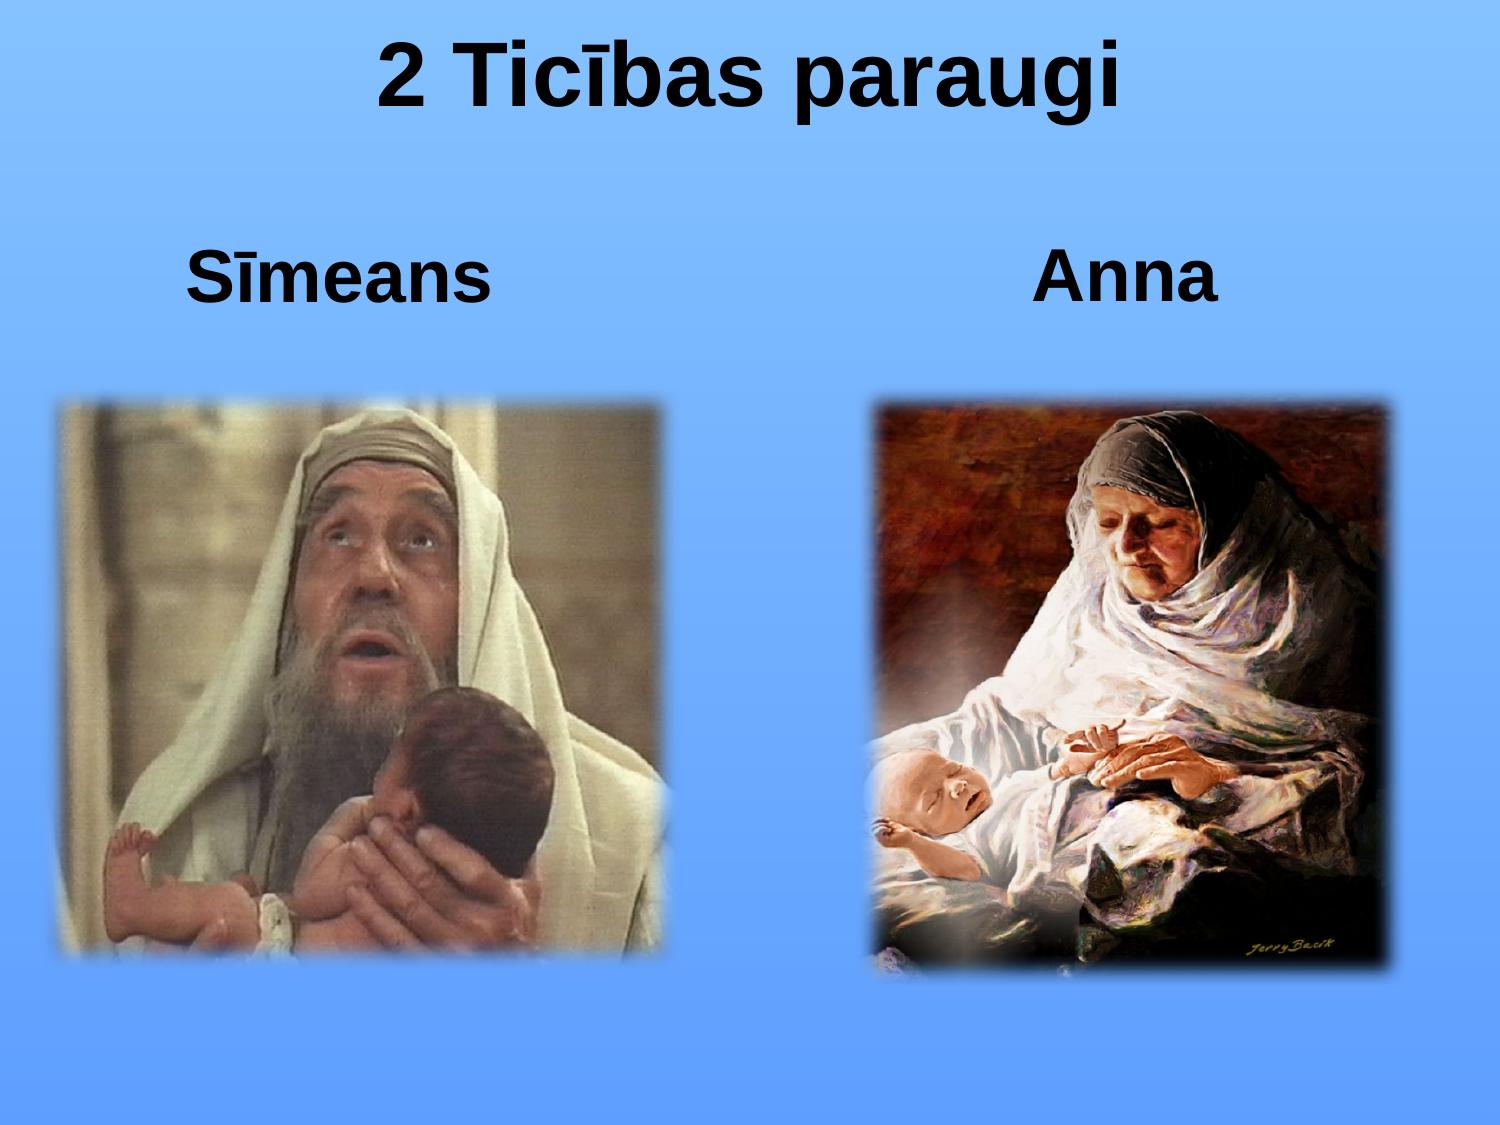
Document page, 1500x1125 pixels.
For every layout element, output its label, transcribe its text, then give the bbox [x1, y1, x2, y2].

picture [856, 383, 1408, 988]
picture [41, 383, 680, 972]
title 2 Ticības paraugi [0, 0, 1500, 140]
text_box Sīmeans [159, 220, 520, 325]
text_box Anna [974, 218, 1276, 324]
